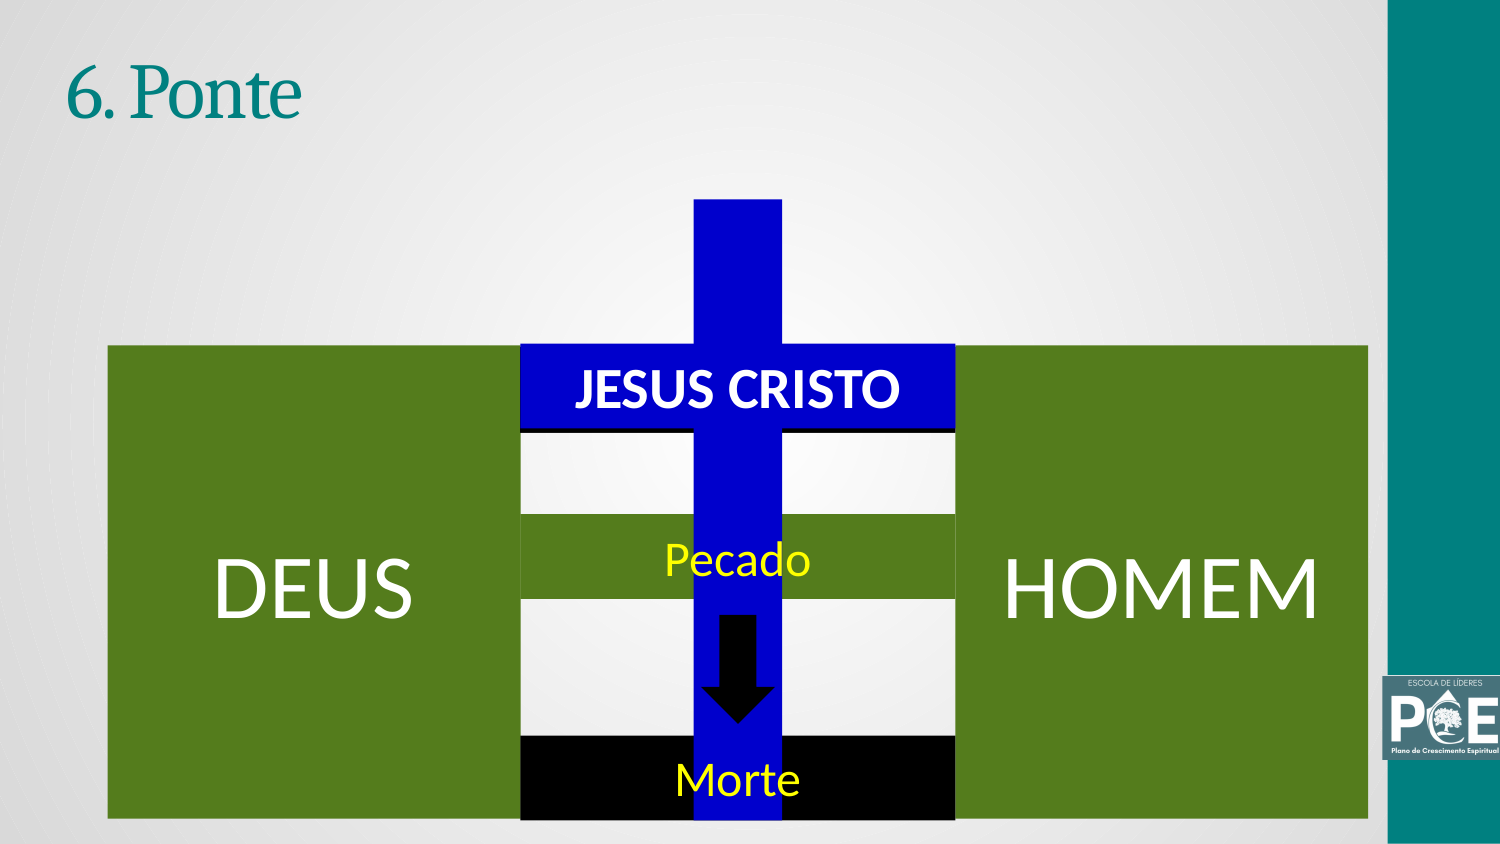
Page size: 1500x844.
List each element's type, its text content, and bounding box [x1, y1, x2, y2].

text_box [783, 735, 955, 821]
text_box [783, 343, 954, 429]
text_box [955, 345, 1369, 820]
text_box Morte [566, 738, 910, 814]
text_box Pecado [566, 519, 910, 594]
text_box [693, 428, 783, 519]
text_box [107, 345, 521, 820]
text_box [693, 594, 783, 738]
text_box [693, 199, 783, 342]
text_box JESUS CRISTO [549, 342, 927, 428]
text_box [700, 614, 776, 724]
text_box [528, 735, 693, 821]
text_box [531, 514, 693, 599]
text_box [693, 814, 783, 821]
picture [1382, 675, 1500, 760]
text_box [783, 514, 952, 599]
title 6. Ponte [58, 25, 1459, 149]
text_box [529, 343, 693, 429]
